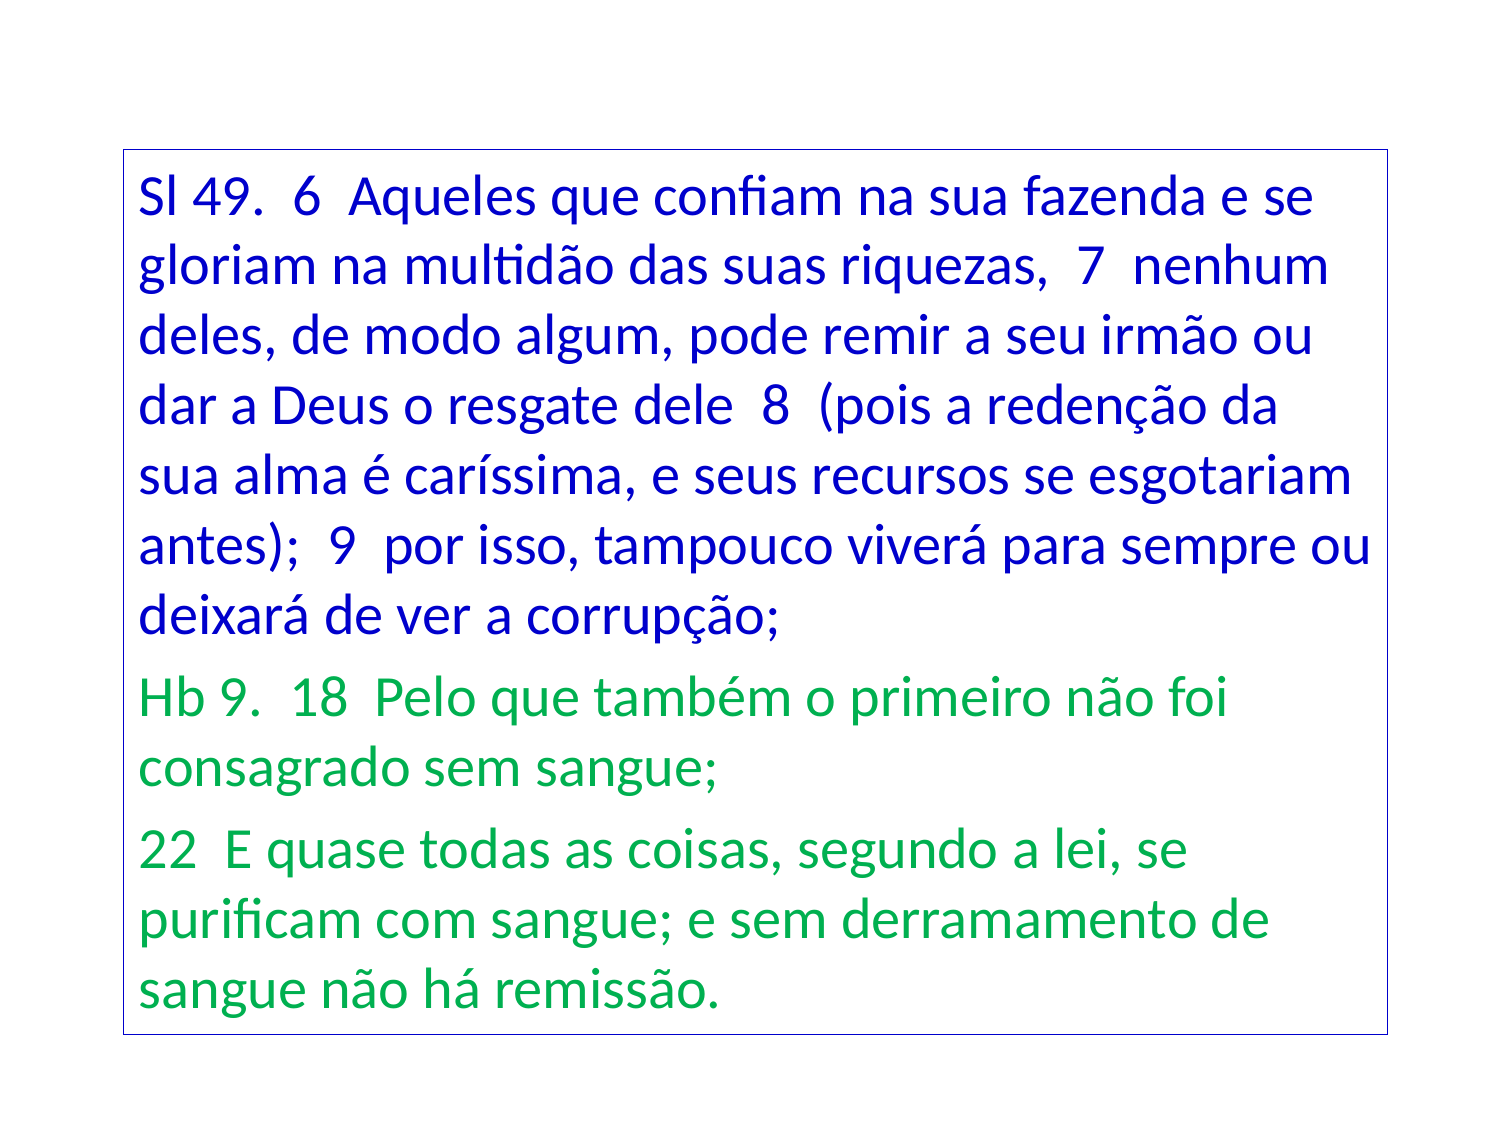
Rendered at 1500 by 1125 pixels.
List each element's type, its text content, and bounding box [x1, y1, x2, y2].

list Sl 49. 6 Aqueles que confiam na sua fazenda e se gloriam na multidão das suas riquezas, 7 nenhum deles, de modo algum, pode remir a seu irmão ou dar a Deus o resgate dele 8 (pois a redenção da sua alma é caríssima, e seus recursos se esgotariam antes); 9 por isso, tampouco viverá para sempre ou deixará de ver a corrupção; Hb 9. 18 Pelo que também o primeiro não foi consagrado sem sangue; 22 E quase todas as coisas, segundo a lei, se purificam com sangue; e sem derramamento de sangue não há remissão. [123, 149, 1388, 1035]
